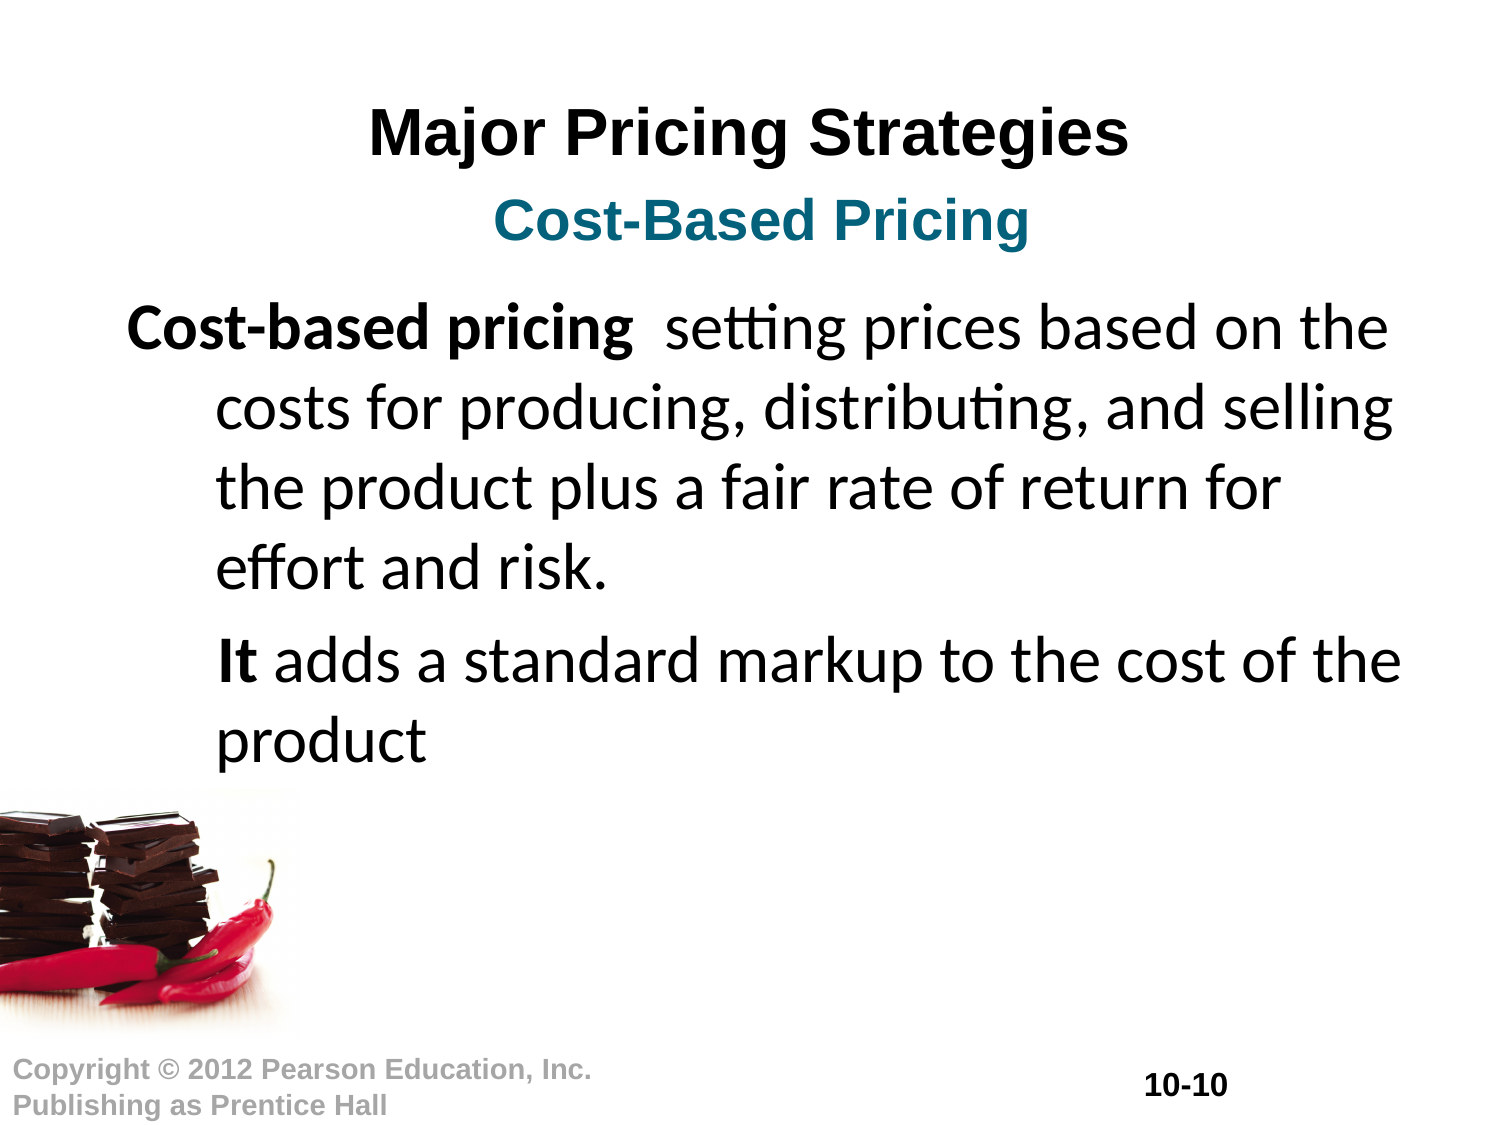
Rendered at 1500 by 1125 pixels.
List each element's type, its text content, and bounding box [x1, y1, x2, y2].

picture [0, 789, 300, 1039]
title Major Pricing Strategies [112, 37, 1388, 226]
list Cost-Based Pricing [174, 174, 1351, 238]
list Cost-based pricing setting prices based on the costs for producing, distributing, and selling the product plus a fair rate of return for effort and risk. It adds a standard markup to the cost of the product [112, 274, 1463, 1001]
